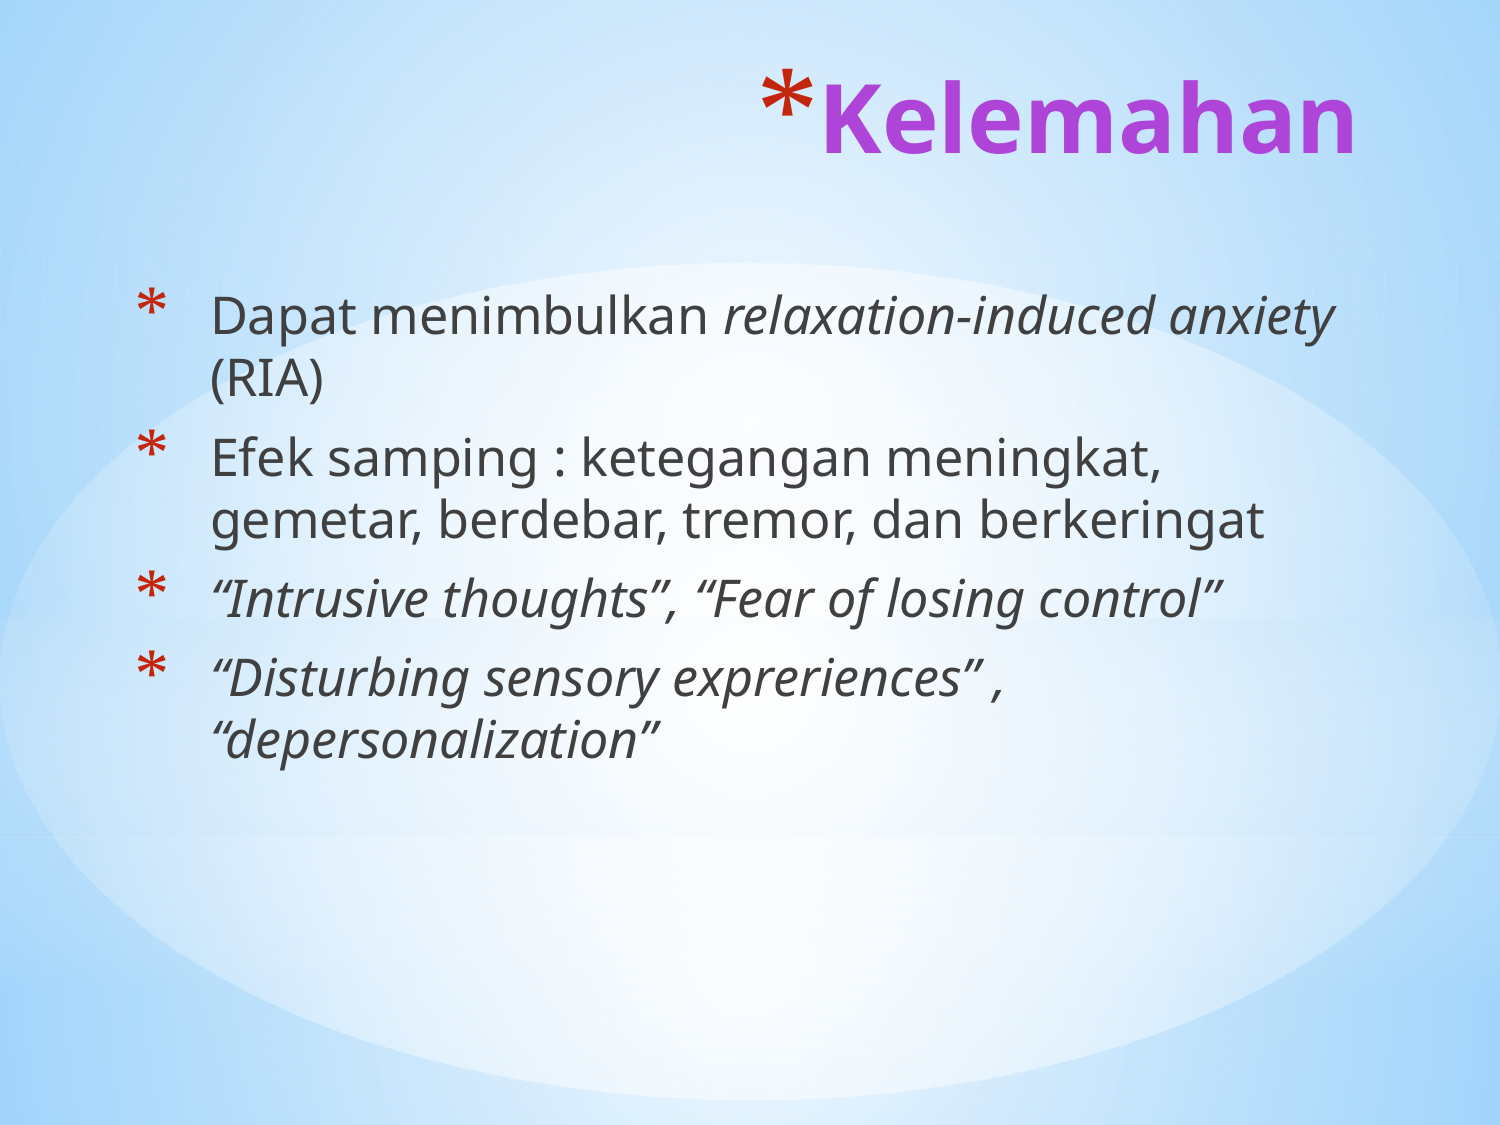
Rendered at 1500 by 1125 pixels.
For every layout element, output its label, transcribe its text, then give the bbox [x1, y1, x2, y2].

list Dapat menimbulkan relaxation-induced anxiety (RIA) Efek samping : ketegangan meningkat, gemetar, berdebar, tremor, dan berkeringat “Intrusive thoughts”, “Fear of losing control” “Disturbing sensory expreriences” , “depersonalization” [112, 275, 1375, 1013]
title Kelemahan [112, 50, 1375, 238]
